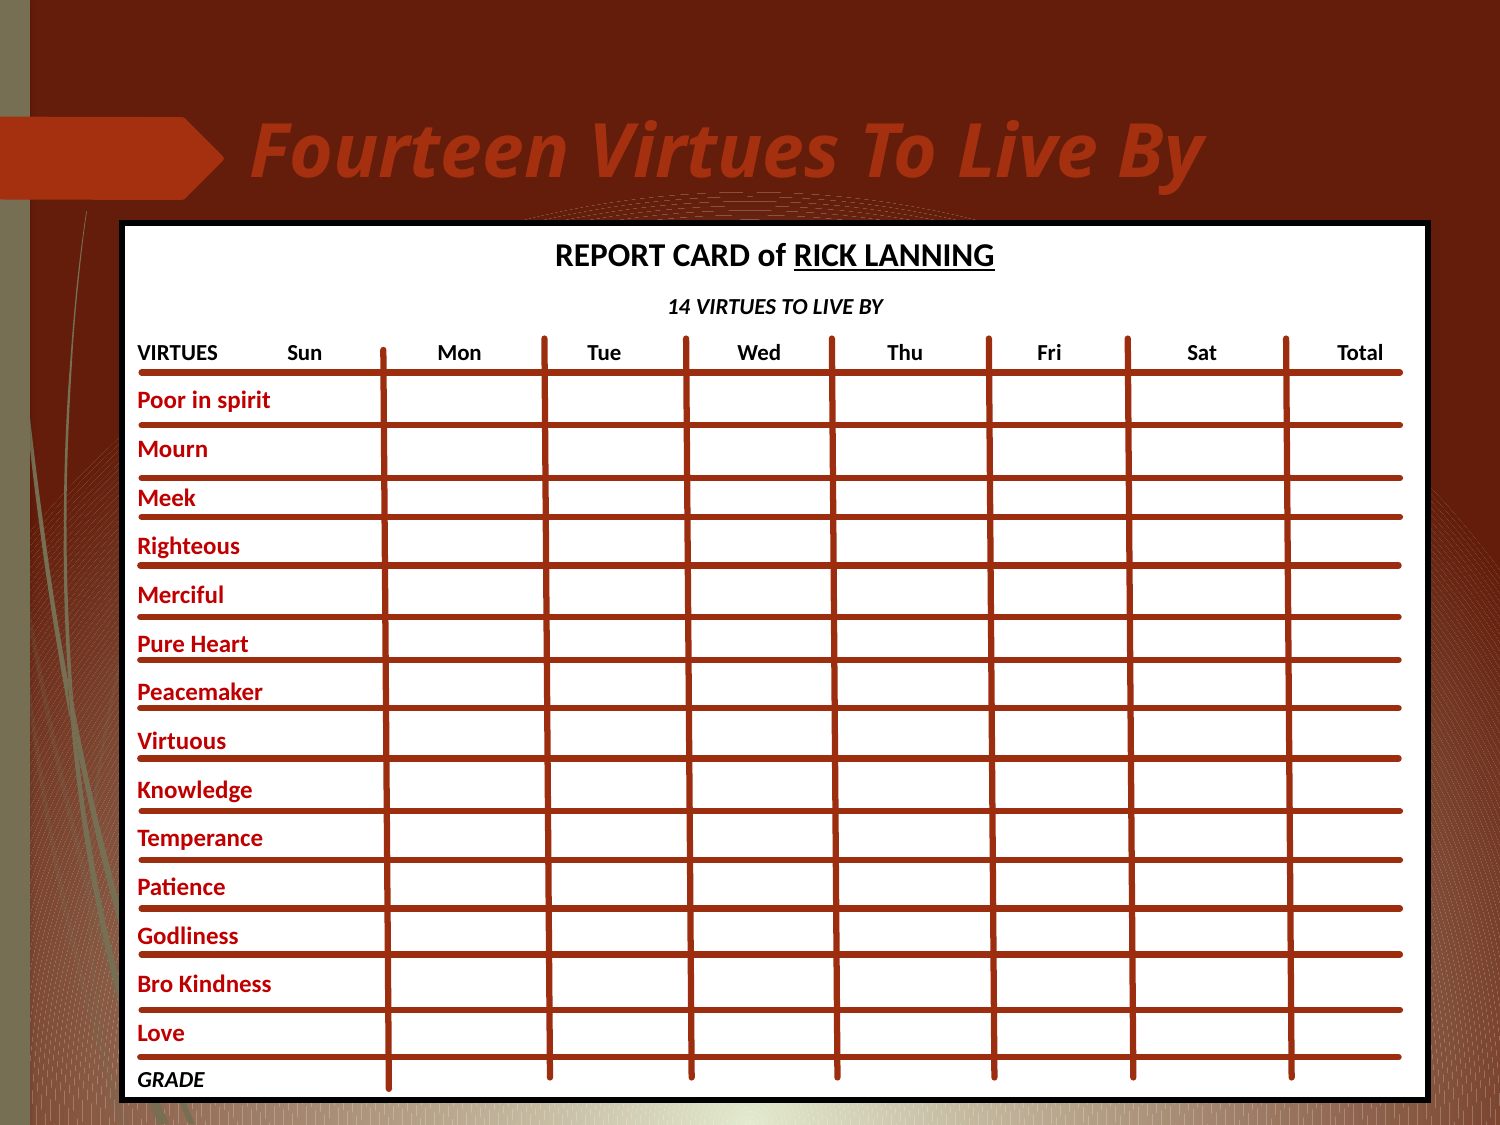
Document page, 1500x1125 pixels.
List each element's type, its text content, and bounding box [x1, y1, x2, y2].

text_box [831, 868, 838, 908]
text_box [831, 819, 838, 859]
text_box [1285, 1065, 1292, 1078]
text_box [1285, 625, 1292, 659]
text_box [1285, 433, 1292, 477]
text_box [988, 1018, 995, 1056]
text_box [383, 916, 390, 954]
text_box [988, 716, 995, 758]
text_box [988, 766, 995, 811]
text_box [685, 433, 692, 477]
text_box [383, 380, 390, 424]
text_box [1285, 525, 1292, 565]
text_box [831, 573, 838, 616]
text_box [988, 573, 995, 616]
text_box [1285, 338, 1292, 372]
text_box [1285, 819, 1292, 859]
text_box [544, 573, 551, 616]
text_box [1127, 1018, 1134, 1056]
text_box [383, 433, 390, 477]
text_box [685, 668, 692, 707]
text_box REPORT CARD of RICK LANNING 14 VIRTUES TO LIVE BY VIRTUES Sun Mon Tue Wed Thu Fri Sat Total Poor in spirit Mourn Meek Righteous Merciful Pure Heart Peacemaker Virtuous Knowledge Temperance Patience Godliness Bro Kindness Love GRADE [122, 222, 1428, 1100]
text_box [685, 573, 692, 616]
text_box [544, 338, 551, 372]
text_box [383, 668, 390, 707]
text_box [383, 1065, 390, 1090]
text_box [544, 1065, 551, 1078]
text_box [988, 962, 995, 1009]
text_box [383, 819, 390, 859]
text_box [1285, 716, 1292, 758]
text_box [544, 525, 551, 565]
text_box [1127, 916, 1134, 954]
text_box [1127, 868, 1134, 908]
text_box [831, 433, 838, 477]
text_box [383, 349, 390, 372]
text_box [544, 433, 551, 477]
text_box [988, 486, 995, 516]
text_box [685, 916, 692, 954]
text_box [544, 716, 551, 758]
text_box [988, 338, 995, 372]
title Fourteen Virtues To Live By [234, 95, 1316, 222]
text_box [1285, 380, 1292, 424]
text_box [685, 625, 692, 659]
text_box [544, 625, 551, 659]
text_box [685, 1018, 692, 1056]
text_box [1127, 668, 1134, 707]
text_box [685, 716, 692, 758]
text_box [383, 486, 390, 516]
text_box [544, 819, 551, 859]
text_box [383, 525, 390, 565]
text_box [544, 380, 551, 424]
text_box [685, 380, 692, 424]
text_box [831, 668, 838, 707]
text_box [383, 962, 390, 1009]
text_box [1285, 1018, 1292, 1056]
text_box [685, 962, 692, 1009]
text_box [544, 668, 551, 707]
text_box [831, 525, 838, 565]
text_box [988, 668, 995, 707]
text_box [1127, 525, 1134, 565]
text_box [988, 625, 995, 659]
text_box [1127, 380, 1134, 424]
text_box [544, 962, 551, 1009]
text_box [685, 525, 692, 565]
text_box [544, 486, 551, 516]
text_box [831, 962, 838, 1009]
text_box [383, 573, 390, 616]
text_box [383, 1018, 390, 1056]
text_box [988, 819, 995, 859]
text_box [544, 1018, 551, 1056]
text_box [1285, 668, 1292, 707]
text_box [544, 916, 551, 954]
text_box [544, 766, 551, 811]
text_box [831, 338, 838, 372]
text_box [1285, 916, 1292, 954]
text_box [1127, 433, 1134, 477]
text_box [831, 766, 838, 811]
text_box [831, 1018, 838, 1056]
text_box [685, 1065, 692, 1078]
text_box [1285, 868, 1292, 908]
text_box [685, 338, 692, 372]
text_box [1127, 962, 1134, 1009]
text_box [988, 380, 995, 424]
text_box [383, 625, 390, 659]
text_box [383, 766, 390, 811]
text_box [1285, 486, 1292, 516]
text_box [1127, 486, 1134, 516]
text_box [383, 716, 390, 758]
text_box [988, 1065, 995, 1078]
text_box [831, 486, 838, 516]
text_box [1127, 1065, 1134, 1078]
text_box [831, 625, 838, 659]
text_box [831, 1065, 838, 1078]
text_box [1127, 625, 1134, 659]
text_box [1127, 716, 1134, 758]
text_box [1127, 819, 1134, 859]
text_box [544, 868, 551, 908]
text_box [988, 525, 995, 565]
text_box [988, 433, 995, 477]
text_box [988, 868, 995, 908]
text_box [1127, 573, 1134, 616]
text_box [831, 916, 838, 954]
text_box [685, 868, 692, 908]
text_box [1127, 766, 1134, 811]
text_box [1285, 766, 1292, 811]
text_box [383, 868, 390, 908]
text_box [831, 716, 838, 758]
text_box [831, 380, 838, 424]
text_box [1127, 338, 1134, 372]
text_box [685, 486, 692, 516]
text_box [1285, 573, 1292, 616]
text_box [685, 766, 692, 811]
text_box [988, 916, 995, 954]
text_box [1285, 962, 1292, 1009]
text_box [685, 819, 692, 859]
